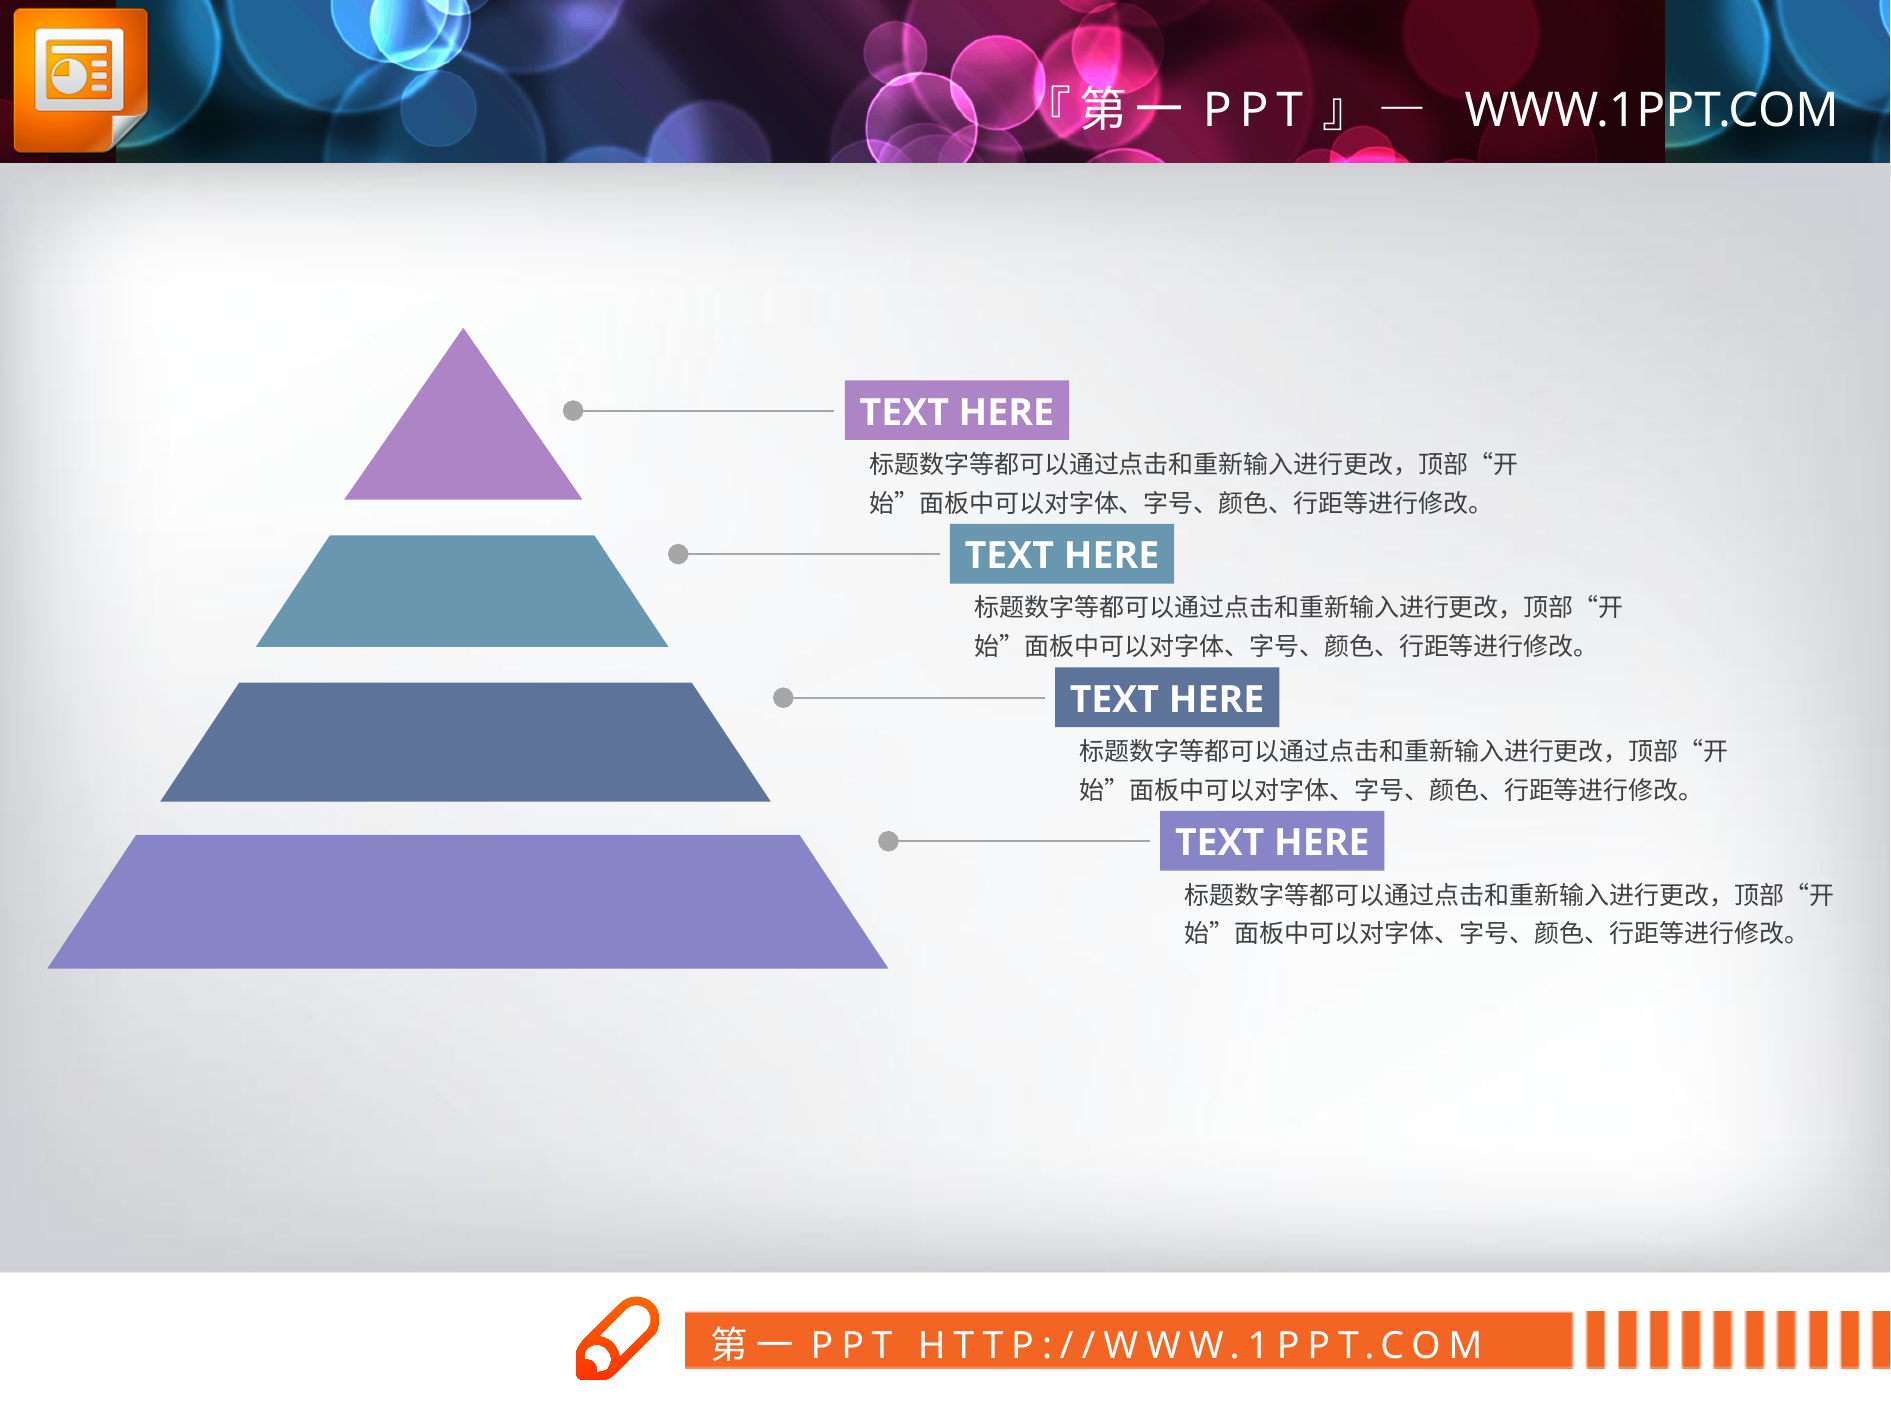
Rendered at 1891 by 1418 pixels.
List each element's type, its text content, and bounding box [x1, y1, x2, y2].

text_box 标题数字等都可以通过点击和重新输入进行更改，顶部“开始”面板中可以对字体、字号、颜色、行距等进行修改。 [959, 575, 1649, 669]
text_box 标题数字等都可以通过点击和重新输入进行更改，顶部“开始”面板中可以对字体、字号、颜色、行距等进行修改。 [1169, 862, 1859, 956]
text_box [255, 535, 669, 647]
text_box [47, 834, 889, 969]
picture [0, 0, 1891, 1275]
text_box [344, 327, 583, 500]
text_box 标题数字等都可以通过点击和重新输入进行更改，顶部“开始”面板中可以对字体、字号、颜色、行距等进行修改。 [854, 432, 1544, 525]
text_box TEXT HERE [844, 380, 1070, 440]
picture [685, 1311, 1891, 1369]
text_box [160, 682, 771, 802]
text_box TEXT HERE [1055, 667, 1280, 728]
text_box TEXT HERE [1160, 810, 1385, 871]
text_box TEXT HERE [949, 523, 1175, 584]
text_box 标题数字等都可以通过点击和重新输入进行更改，顶部“开始”面板中可以对字体、字号、颜色、行距等进行修改。 [1064, 719, 1754, 812]
